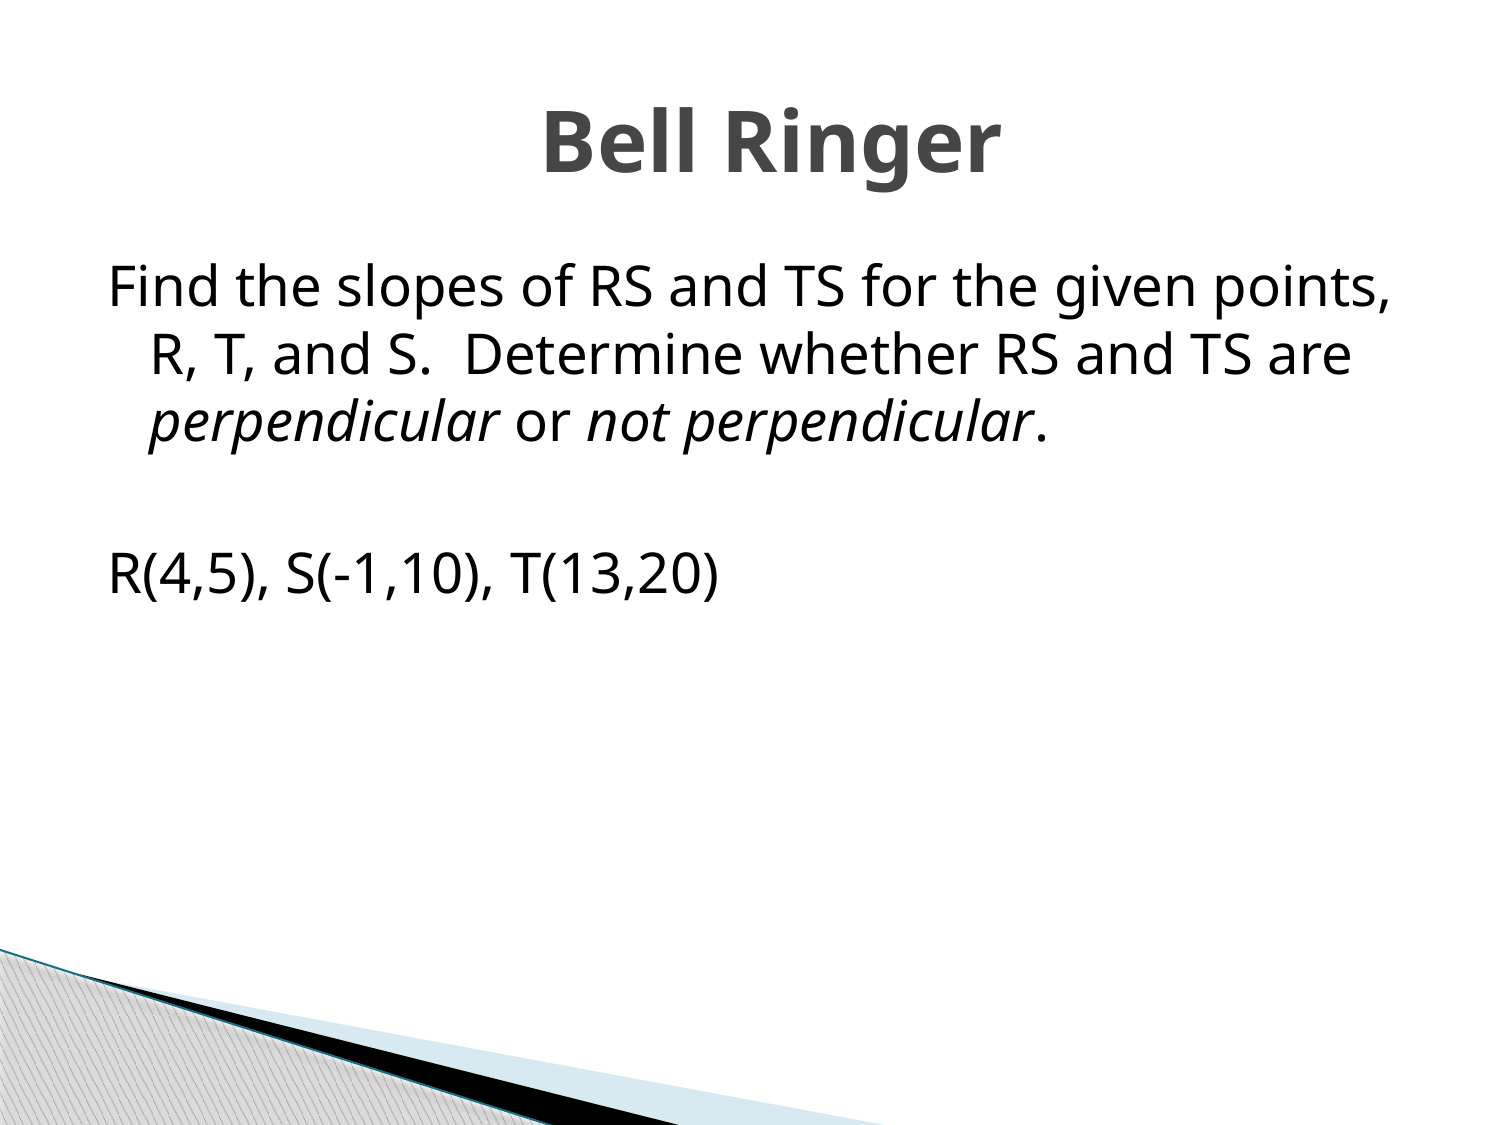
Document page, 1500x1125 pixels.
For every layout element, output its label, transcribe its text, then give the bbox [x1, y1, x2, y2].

list Find the slopes of RS and TS for the given points, R, T, and S. Determine whether RS and TS are perpendicular or not perpendicular. R(4,5), S(-1,10), T(13,20) [75, 243, 1425, 986]
title Bell Ringer [75, 45, 1425, 233]
